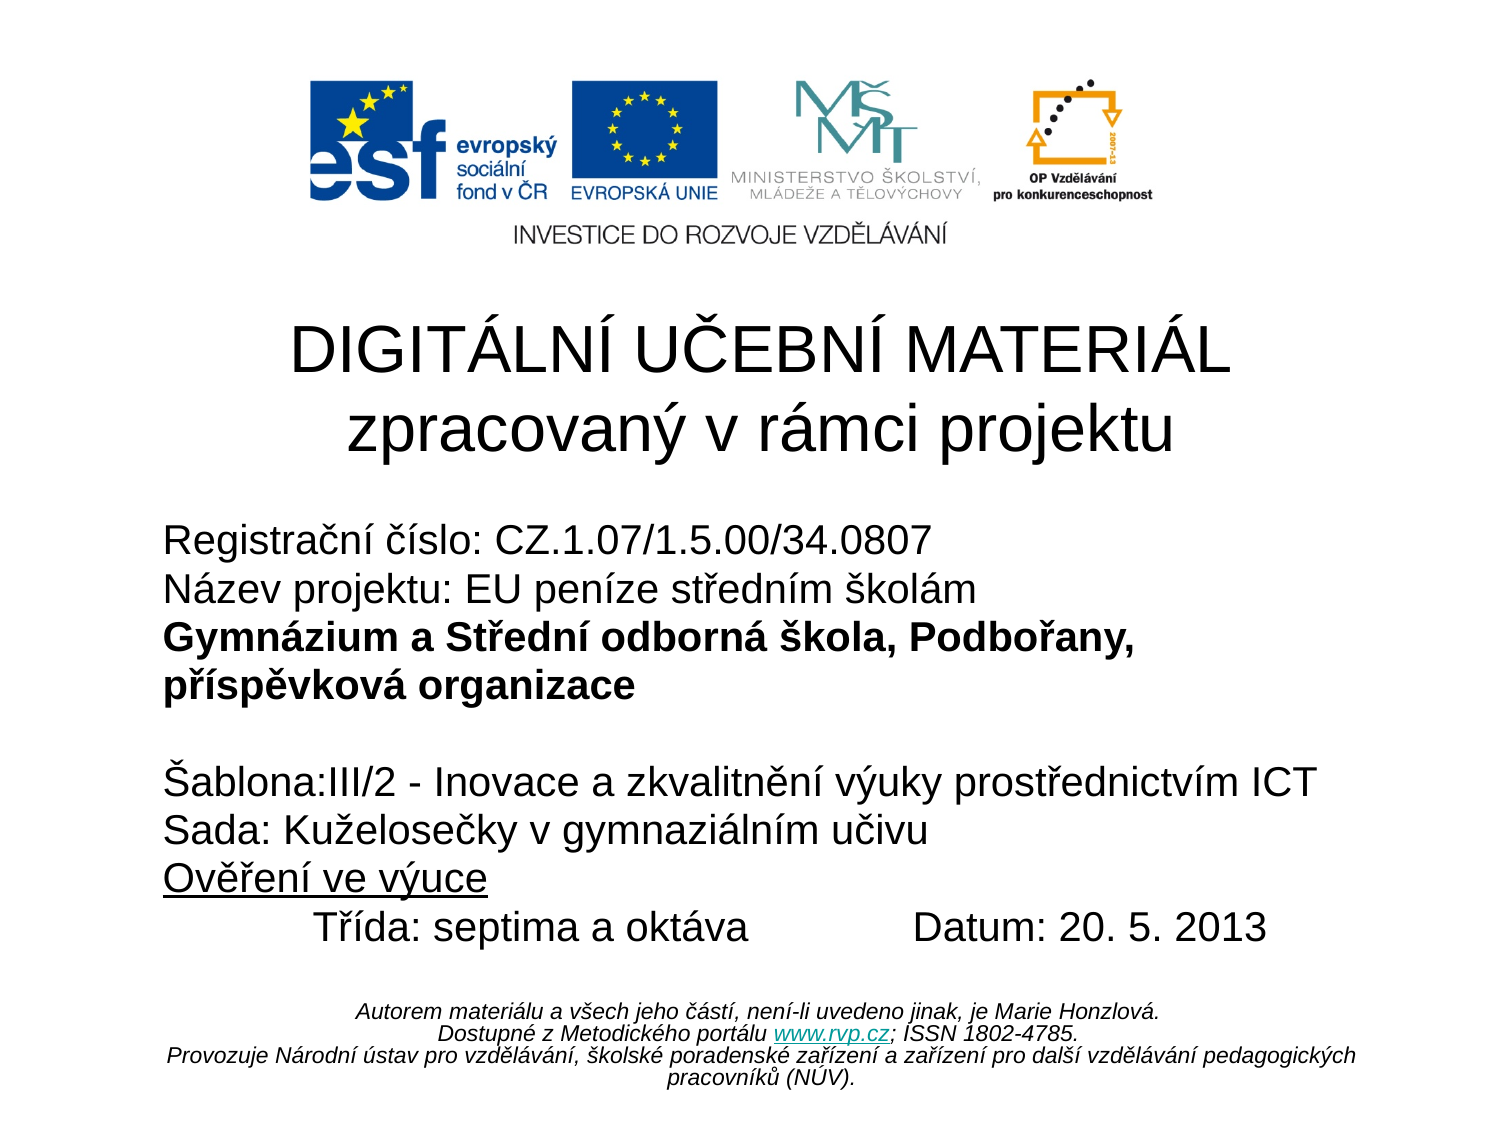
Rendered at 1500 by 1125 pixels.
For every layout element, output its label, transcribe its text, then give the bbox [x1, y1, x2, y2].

subtitle Registrační číslo: CZ.1.07/1.5.00/34.0807 Název projektu: EU peníze středním školám Gymnázium a Střední odborná škola, Podbořany, příspěvková organizace Šablona:III/2 - Inovace a zkvalitnění výuky prostřednictvím ICT Sada: Kuželosečky v gymnaziálním učivu Ověření ve výuce Třída: septima a oktáva Datum: 20. 5. 2013 Autorem materiálu a všech jeho částí, není-li uvedeno jinak, je Marie Honzlová. Dostupné z Metodického portálu www.rvp.cz; ISSN 1802-4785. Provozuje Národní ústav pro vzdělávání, školské poradenské zařízení a zařízení pro další vzdělávání pedagogických pracovníků (NÚV). [147, 515, 1376, 1094]
picture [265, 42, 1210, 274]
title DIGITÁLNÍ UČEBNÍ MATERIÁL zpracovaný v rámci projektu [123, 314, 1399, 457]
